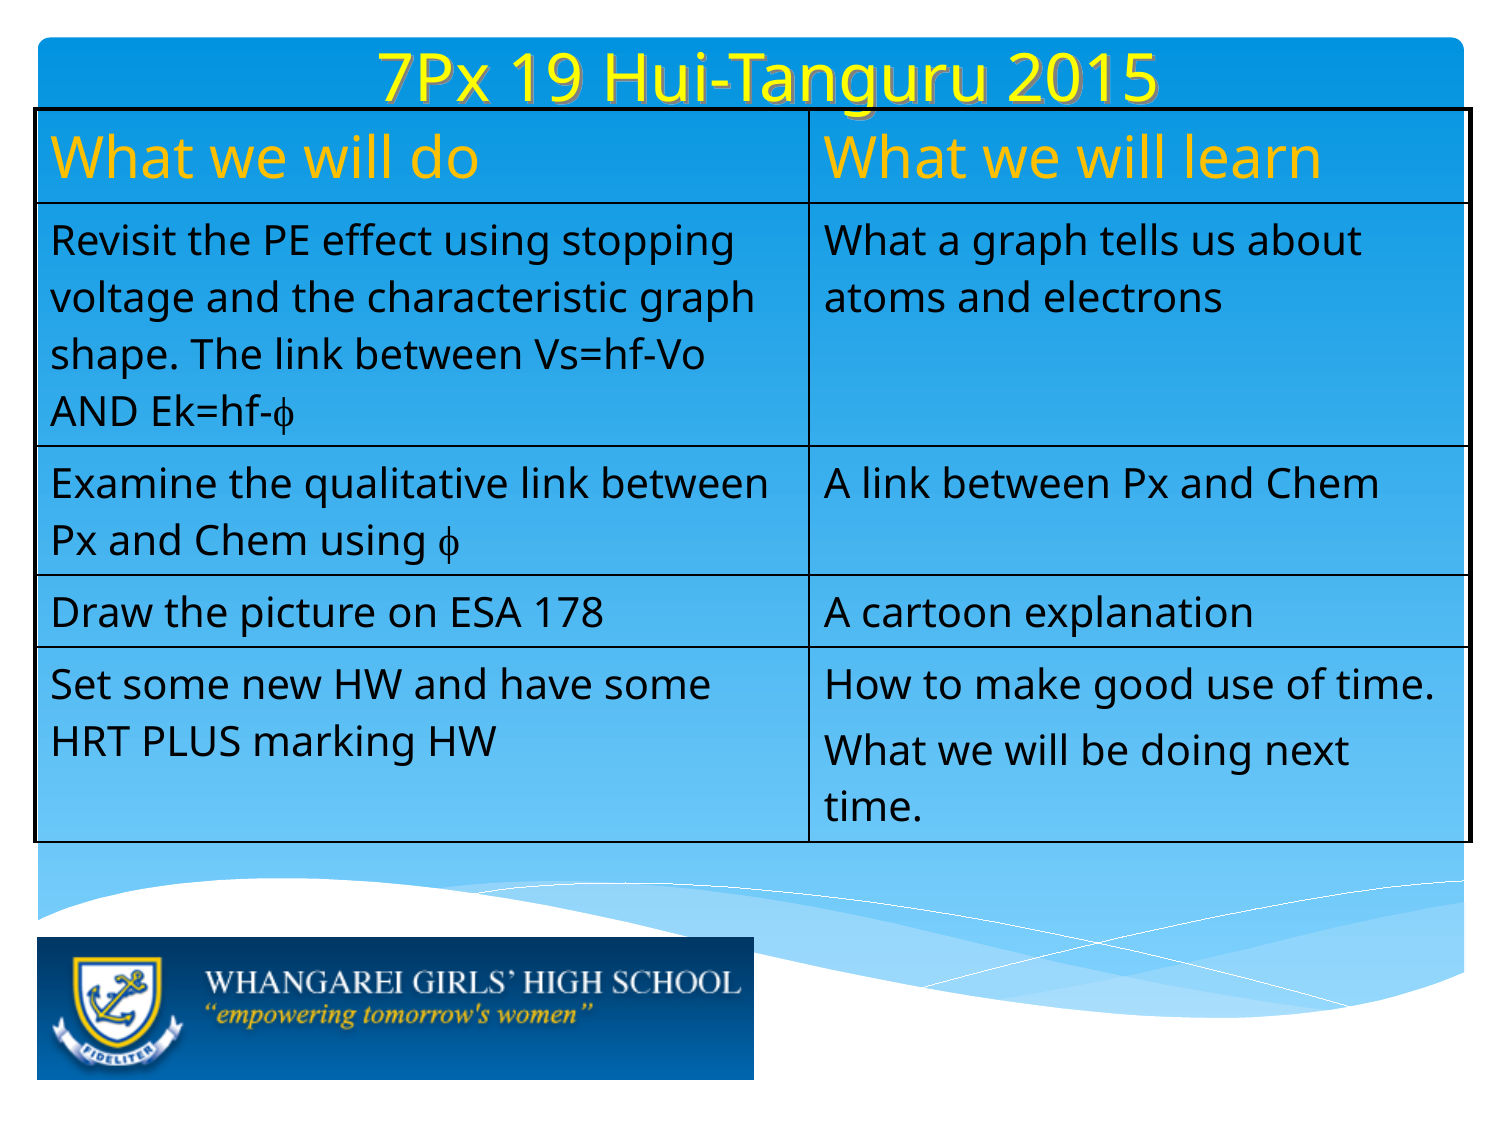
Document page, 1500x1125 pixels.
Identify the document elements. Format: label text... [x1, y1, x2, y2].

table_cell A link between Px and Chem [810, 447, 1468, 574]
table_header What we will learn [810, 111, 1468, 202]
table_header What we will do [37, 111, 808, 202]
table_cell Revisit the PE effect using stopping voltage and the characteristic graph shape. The link between Vs=hf-Vo AND Ek=hf-ϕ [37, 204, 808, 445]
picture [37, 937, 754, 1080]
table_cell A cartoon explanation [810, 576, 1468, 646]
table_cell Set some new HW and have some HRT PLUS marking HW [37, 648, 808, 841]
text_box 7Px 19 Hui-Tanguru 2015 [162, 24, 1375, 107]
table_cell How to make good use of time. What we will be doing next time. [810, 648, 1468, 841]
table_cell Draw the picture on ESA 178 [37, 576, 808, 646]
table_cell What a graph tells us about atoms and electrons [810, 204, 1468, 445]
table_cell Examine the qualitative link between Px and Chem using ϕ [37, 447, 808, 574]
